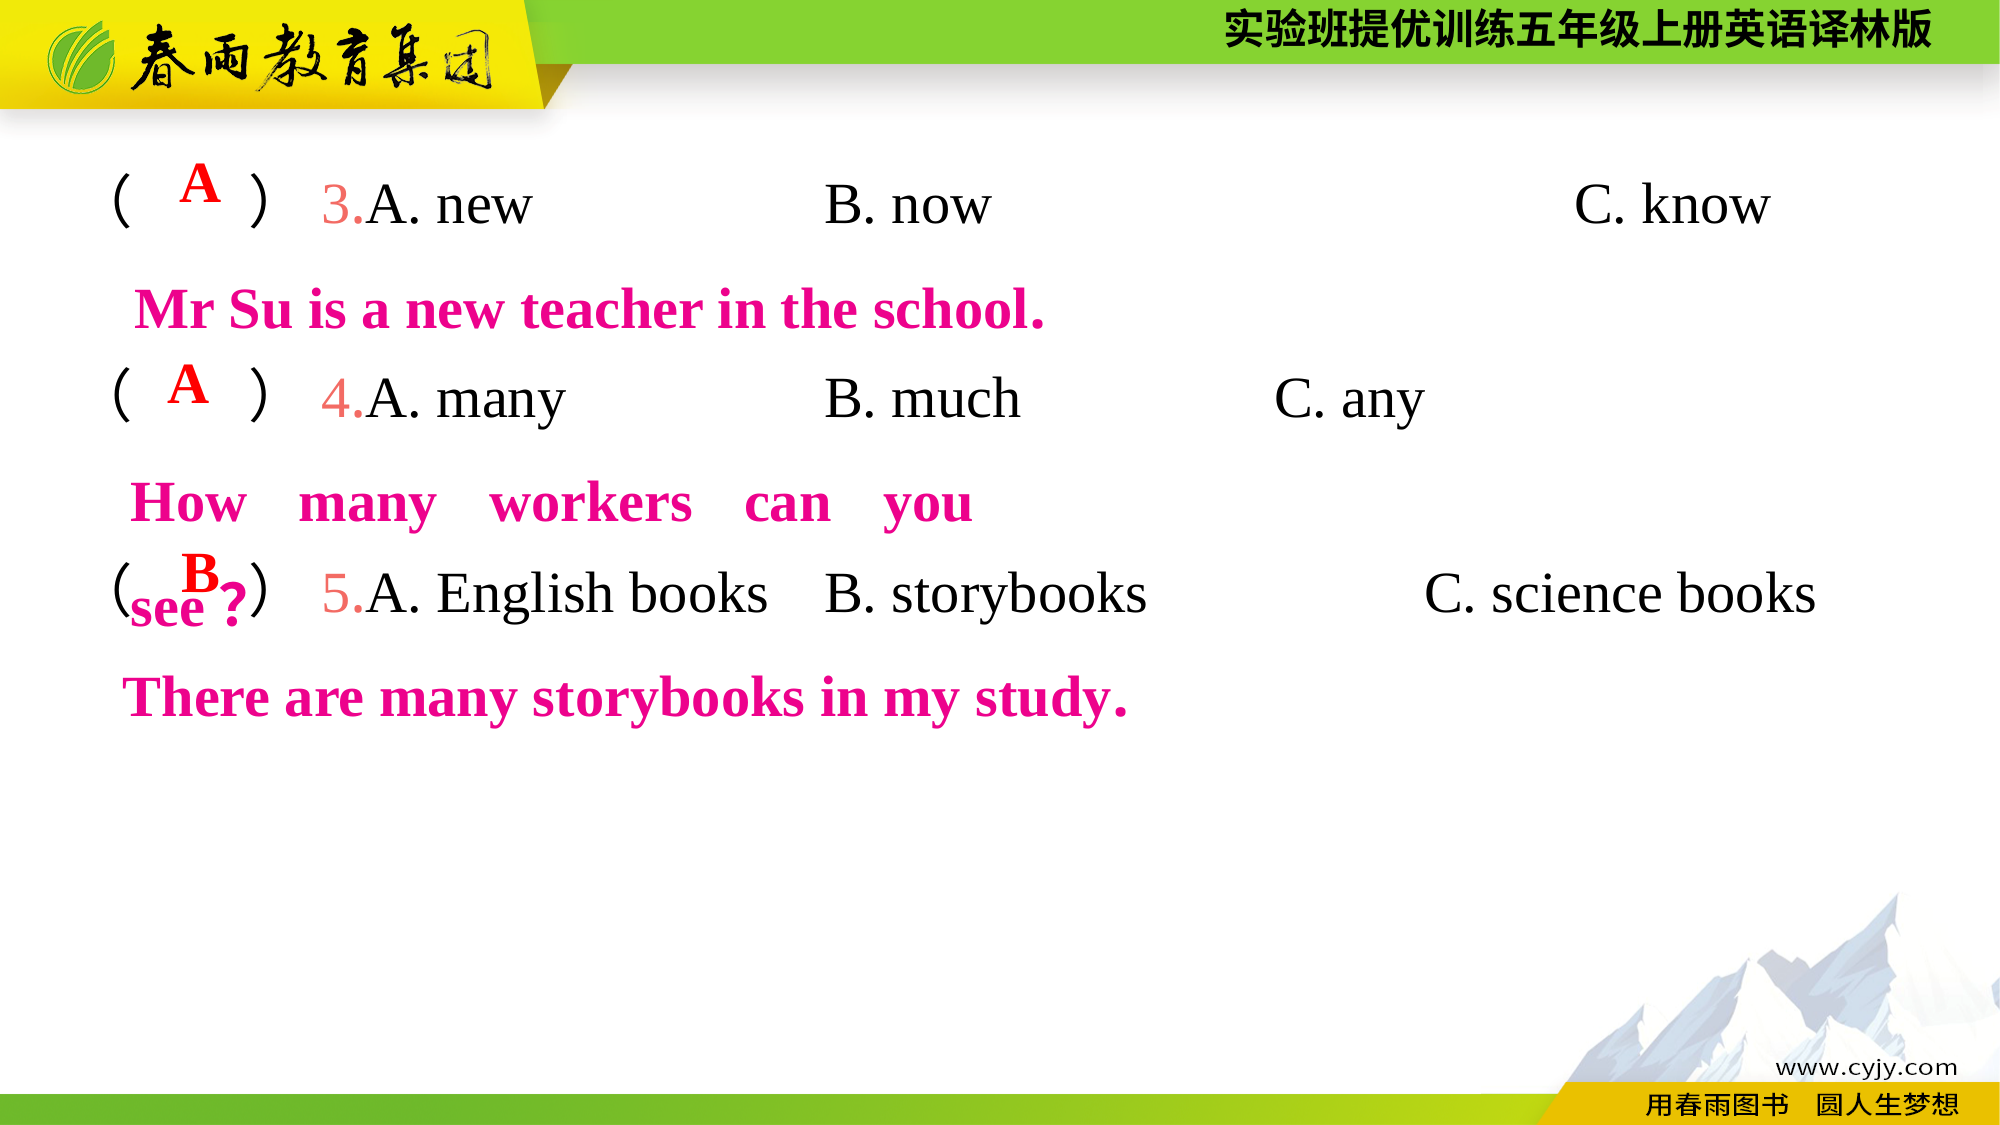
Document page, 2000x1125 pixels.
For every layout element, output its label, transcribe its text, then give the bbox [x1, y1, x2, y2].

picture [0, 0, 2000, 1125]
text_box There are many storybooks in my study. [108, 615, 1353, 736]
text_box B [166, 527, 235, 612]
text_box How many workers can you see？ [116, 420, 989, 541]
list （ ）3.A. new B. now C. know （ ）4.A. many B. much C. any （ ）5.A. English books B. storybooks C. science books [59, 122, 1944, 638]
text_box A [164, 137, 237, 222]
text_box Mr Su is a new teacher in the school. [119, 227, 1061, 348]
text_box A [153, 338, 225, 423]
